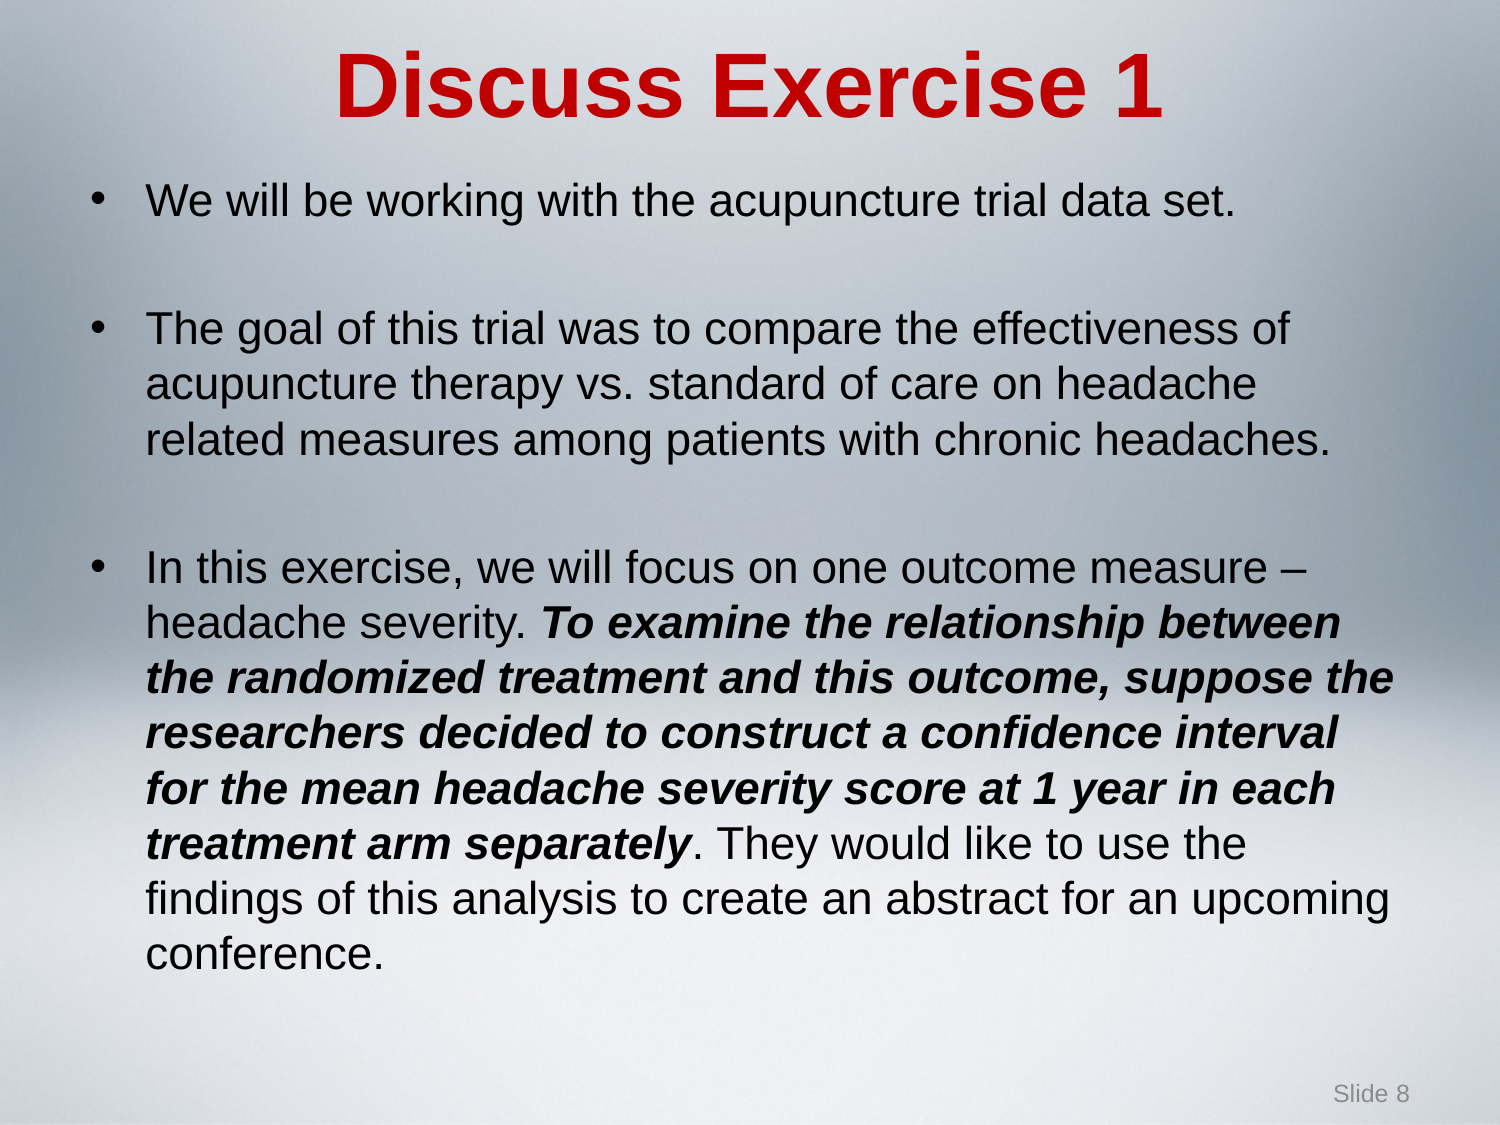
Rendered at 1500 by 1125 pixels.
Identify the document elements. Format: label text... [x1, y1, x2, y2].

title Discuss Exercise 1 [75, 12, 1425, 150]
list We will be working with the acupuncture trial data set. The goal of this trial was to compare the effectiveness of acupuncture therapy vs. standard of care on headache related measures among patients with chronic headaches. In this exercise, we will focus on one outcome measure – headache severity. To examine the relationship between the randomized treatment and this outcome, suppose the researchers decided to construct a confidence interval for the mean headache severity score at 1 year in each treatment arm separately. They would like to use the findings of this analysis to create an abstract for an upcoming conference. [75, 162, 1425, 1005]
picture [0, 0, 1500, 1125]
slide_number Slide 8 [1074, 1062, 1425, 1123]
